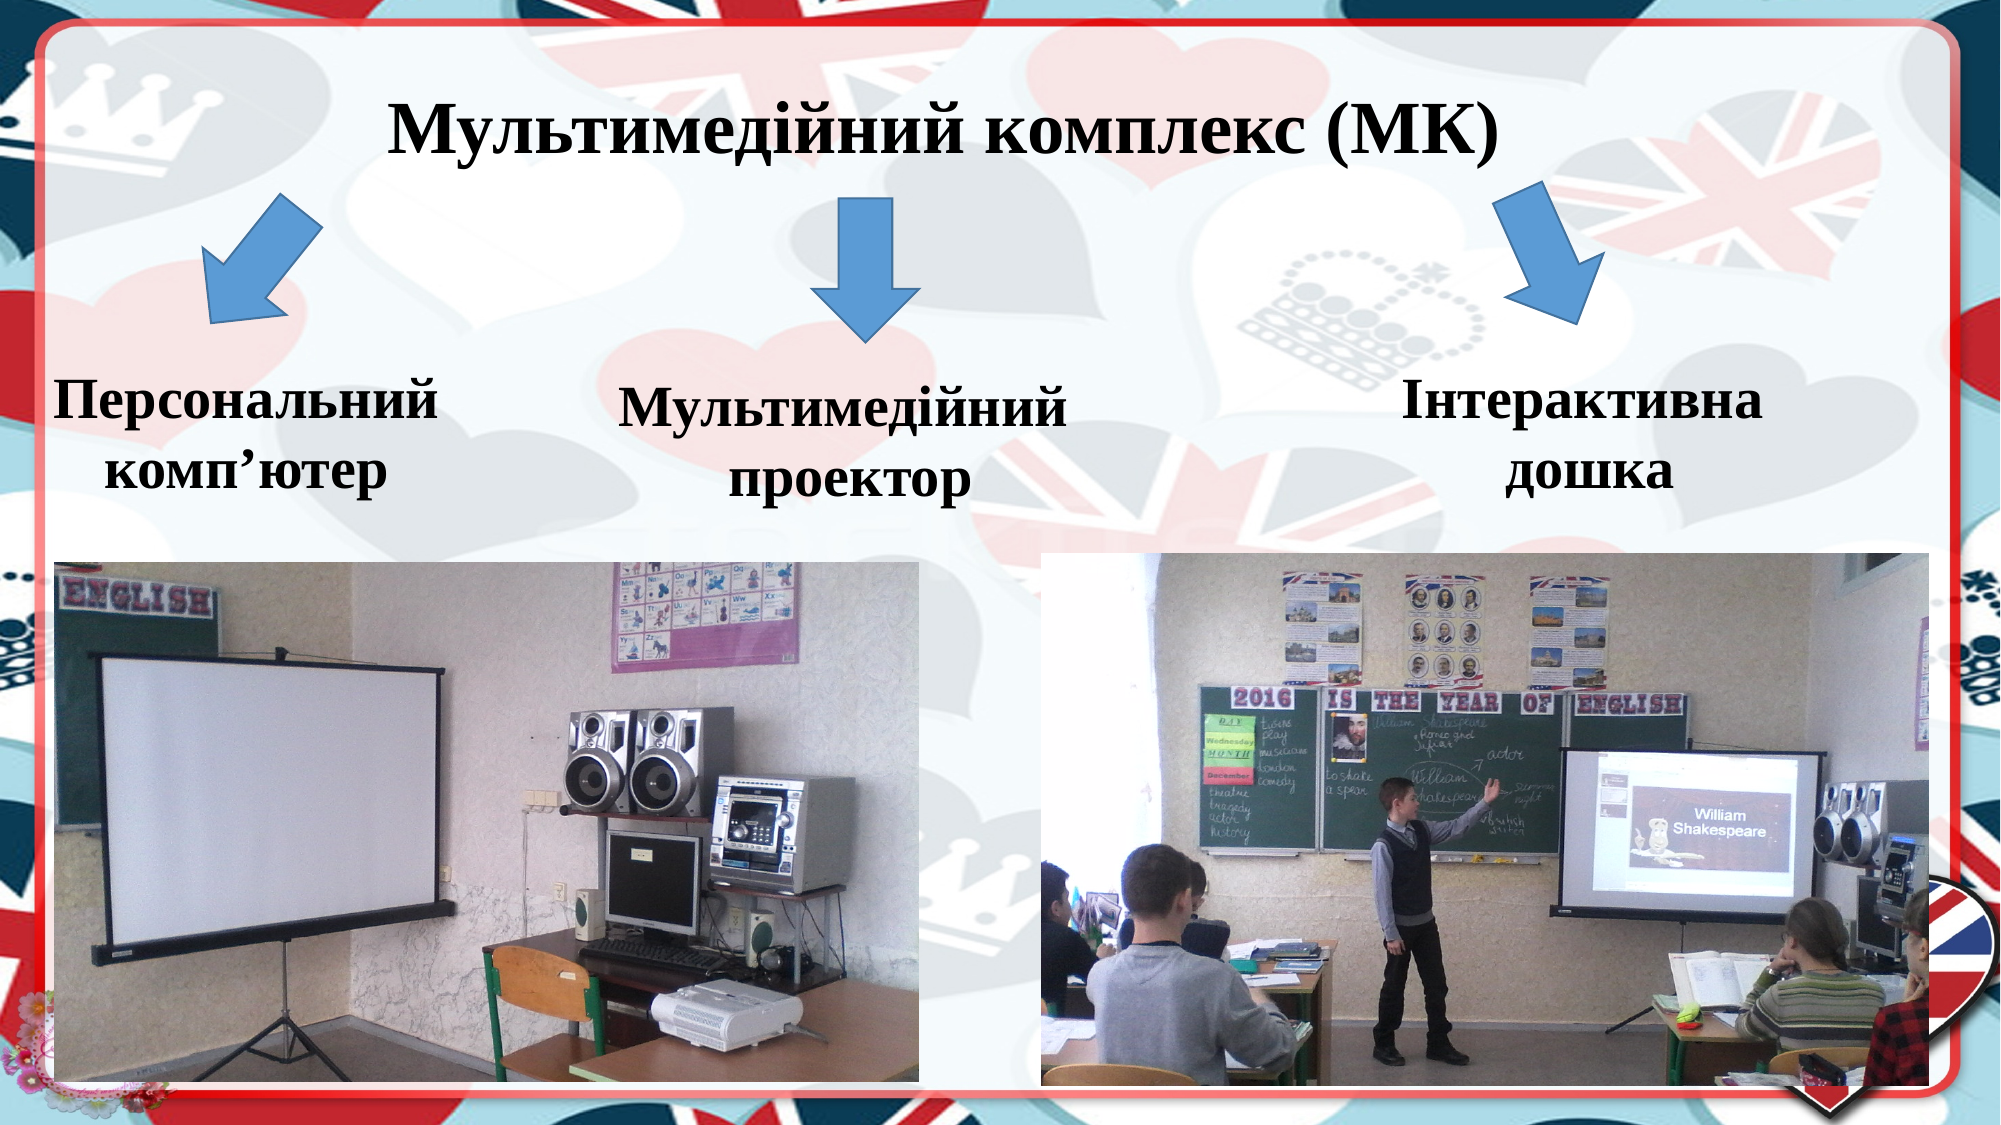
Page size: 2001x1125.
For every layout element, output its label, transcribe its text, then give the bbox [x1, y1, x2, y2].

list Мультимедійний комплекс (МК) [100, 81, 1826, 796]
text_box Інтерактивна дошка [1386, 352, 1779, 508]
picture [673, 0, 691, 9]
picture [0, 0, 2001, 1125]
text_box [1491, 180, 1606, 326]
text_box [809, 197, 922, 344]
text_box Мультимедійний проектор [603, 360, 1084, 516]
text_box Персональний комп’ютер [38, 352, 469, 508]
text_box [201, 192, 324, 325]
